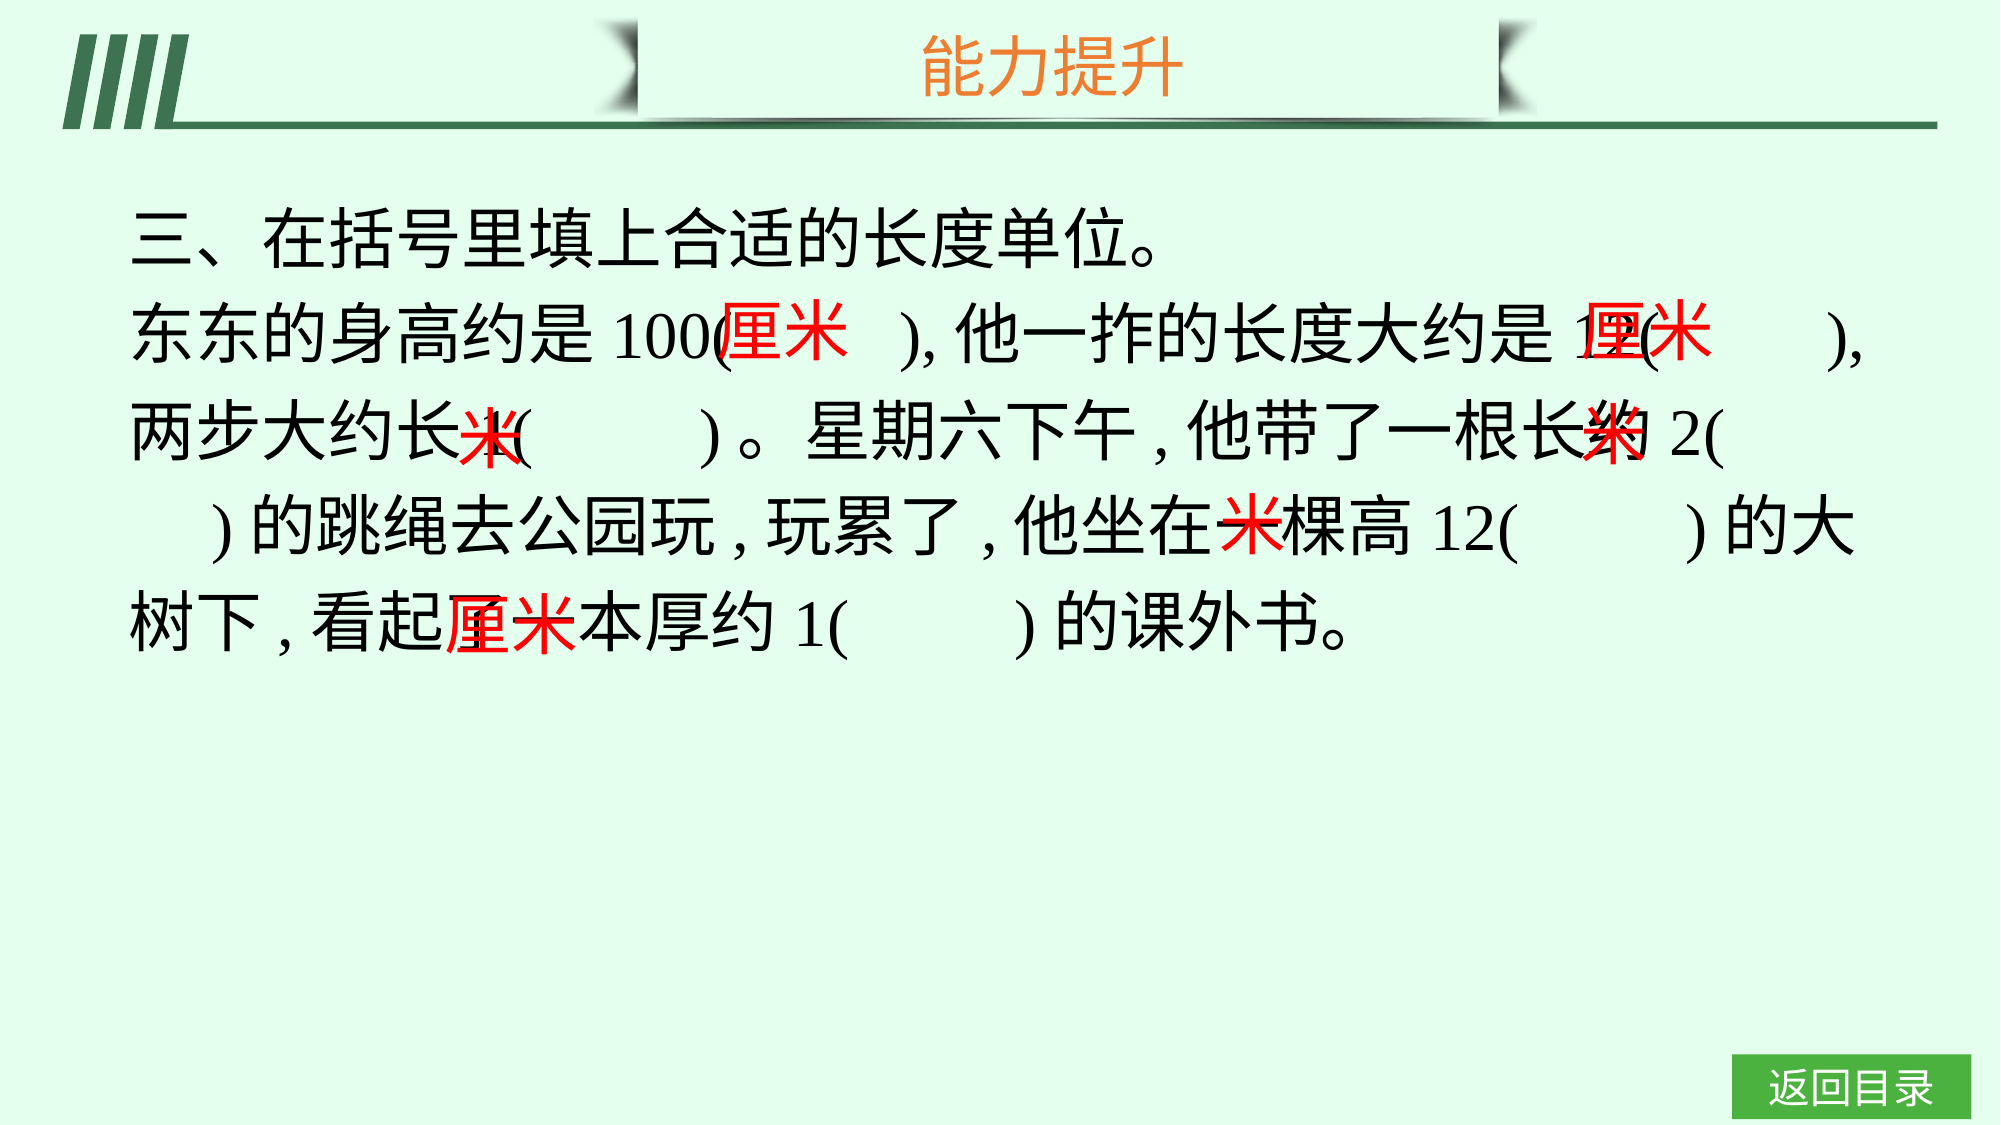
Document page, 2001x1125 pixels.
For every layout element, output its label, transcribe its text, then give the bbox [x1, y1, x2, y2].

text_box 米 [442, 373, 539, 485]
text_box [62, 34, 1938, 130]
text_box 厘米 [430, 559, 594, 670]
text_box 三、在括号里填上合适的长度单位。 东东的身高约是100( ),他一拃的长度大约是12( ),两步大约长1( )。星期六下午,他带了一根长约2( )的跳绳去公园玩,玩累了,他坐在一棵高12( )的大树下,看起了一本厚约1( )的课外书。 [113, 173, 1887, 668]
text_box 米 [1204, 459, 1302, 570]
text_box 厘米 [701, 265, 866, 377]
text_box 厘米 [1566, 265, 1730, 377]
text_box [594, 16, 1537, 127]
text_box 米 [1565, 369, 1663, 481]
